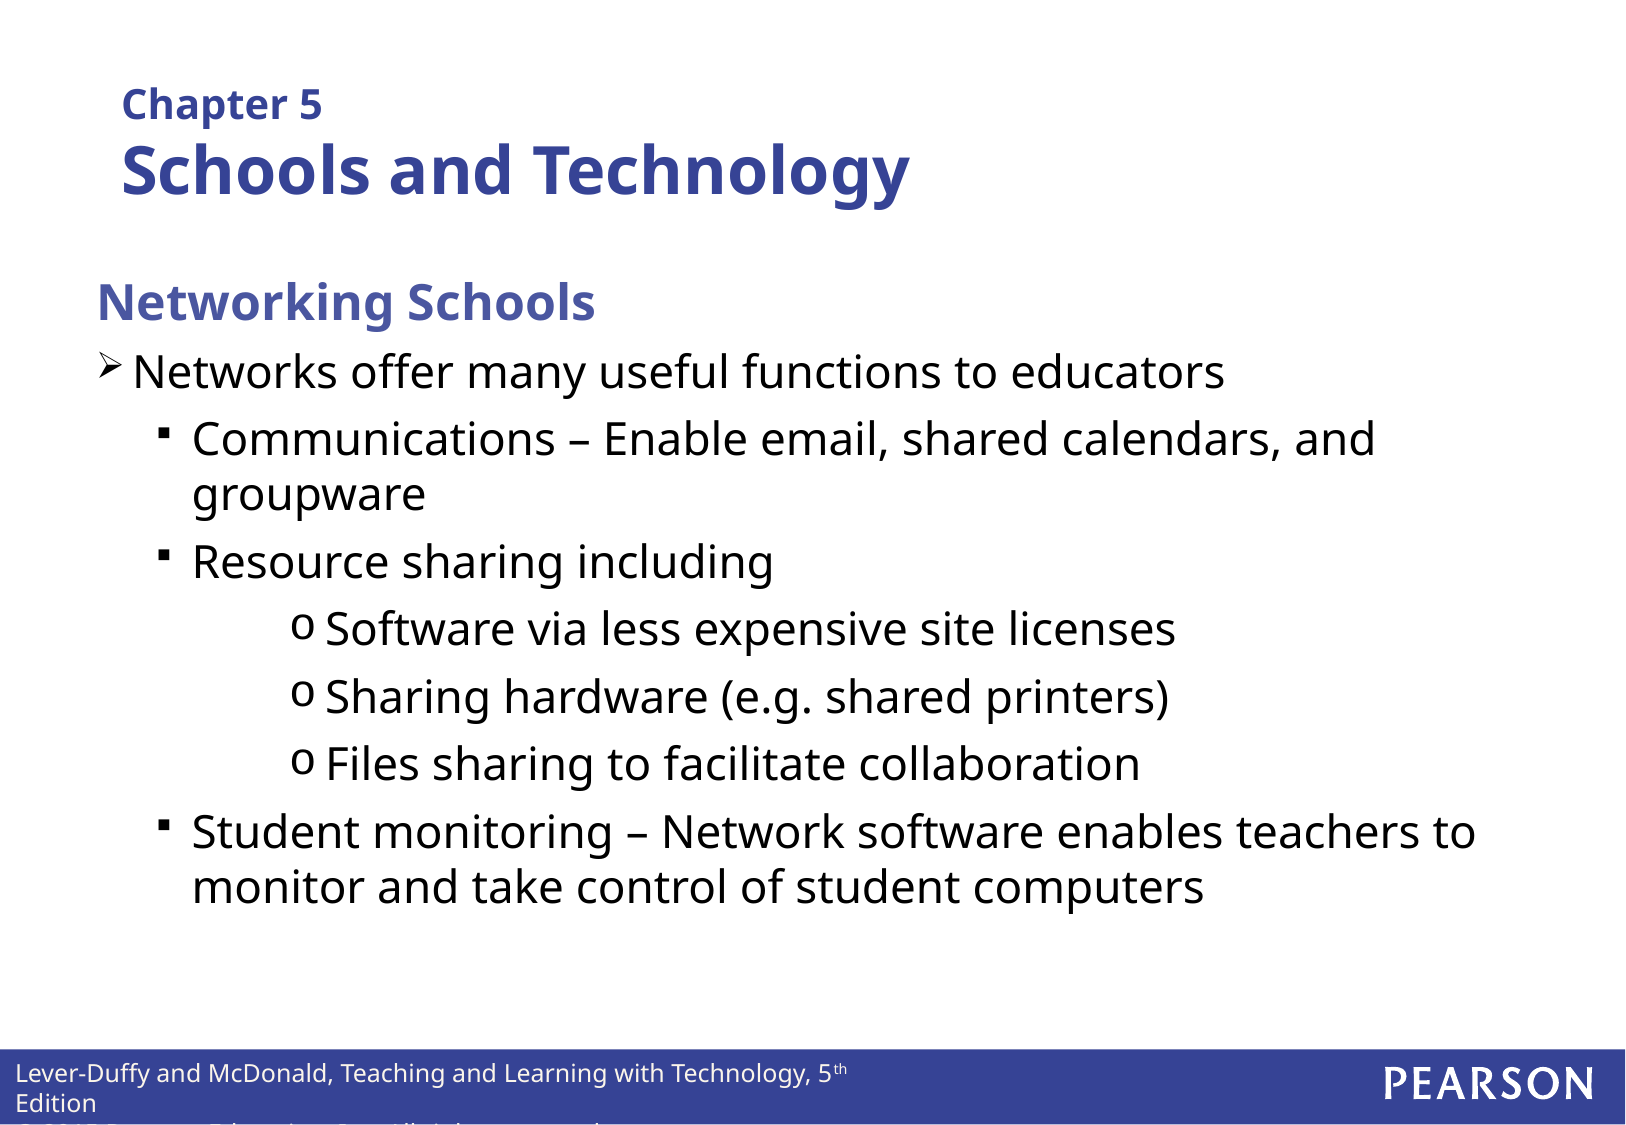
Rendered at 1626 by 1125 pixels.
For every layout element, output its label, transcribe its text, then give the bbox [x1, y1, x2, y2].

text_box Chapter 5 Schools and Technology [106, 70, 1569, 258]
list Networking Schools Networks offer many useful functions to educators Communications – Enable email, shared calendars, and groupware Resource sharing including Software via less expensive site licenses Sharing hardware (e.g. shared printers) Files sharing to facilitate collaboration Student monitoring – Network software enables teachers to monitor and take control of student computers [81, 262, 1544, 1005]
